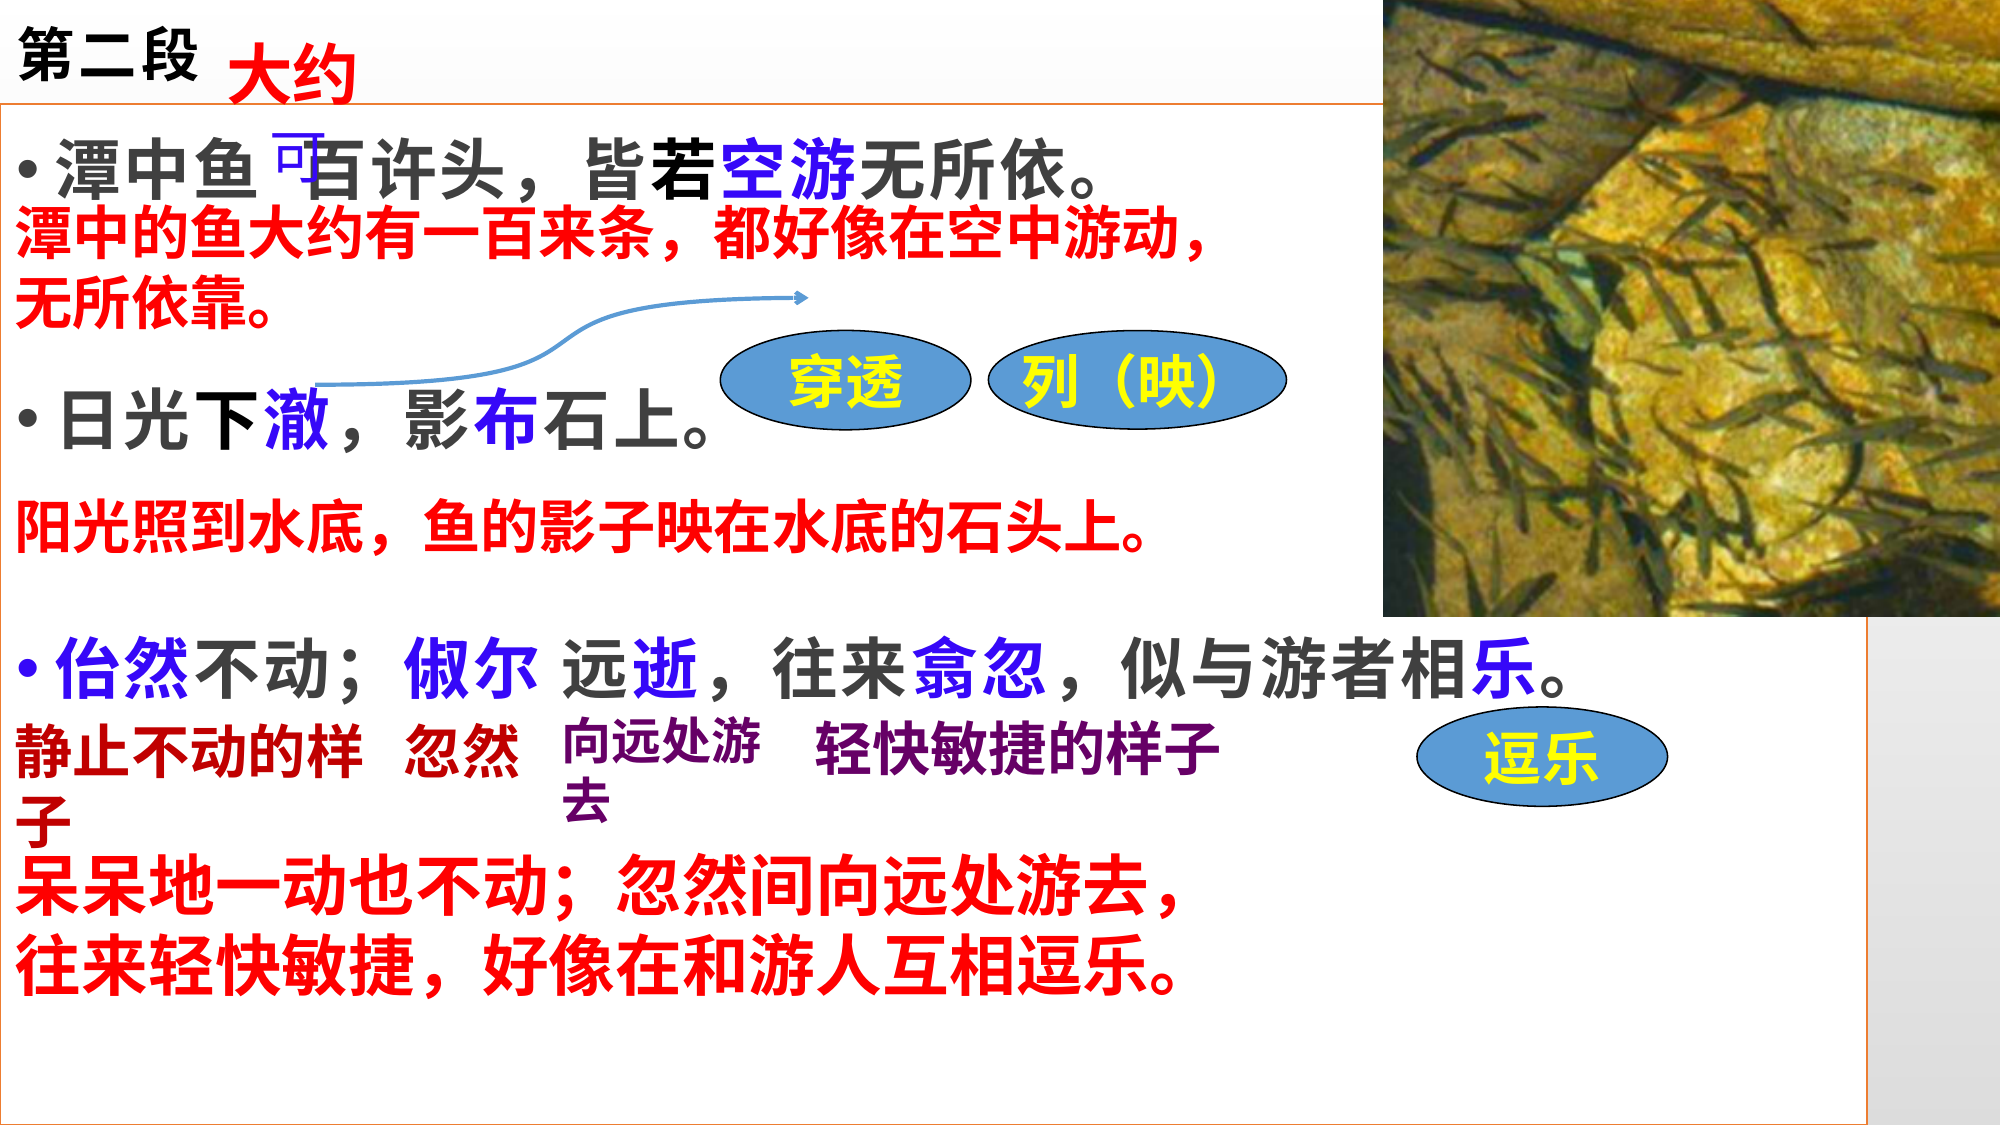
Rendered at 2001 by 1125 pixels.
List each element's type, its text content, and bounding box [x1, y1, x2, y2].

text_box 阳光照到水底，鱼的影子映在水底的石头上。 [0, 482, 1185, 568]
text_box 静止不动的样子 [0, 707, 383, 863]
title 第二段 [0, 0, 523, 103]
text_box 逗乐 [1416, 706, 1668, 807]
text_box 呆呆地一动也不动；忽然间向远处游去， 往来轻快敏捷，好像在和游人互相逗乐。 [0, 836, 1449, 1081]
text_box 忽然 [389, 707, 546, 793]
text_box 穿透 [720, 330, 971, 430]
text_box 列（映） [988, 330, 1287, 430]
text_box 向远处游去 [546, 702, 818, 838]
text_box 潭中的鱼大约有一百来条，都好像在空中游动，无所依靠。 [0, 189, 1250, 344]
picture [1383, 0, 2000, 617]
text_box 可 [254, 121, 342, 189]
text_box 轻快敏捷的样子 [799, 704, 1261, 789]
list 潭中鱼 百许头，皆若空游无所依。 日光下澈，影布石上。 佁然不动；俶尔 远逝，往来翕忽，似与游者相乐。 [0, 103, 1868, 1125]
text_box 大约 [211, 26, 389, 121]
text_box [315, 297, 809, 385]
